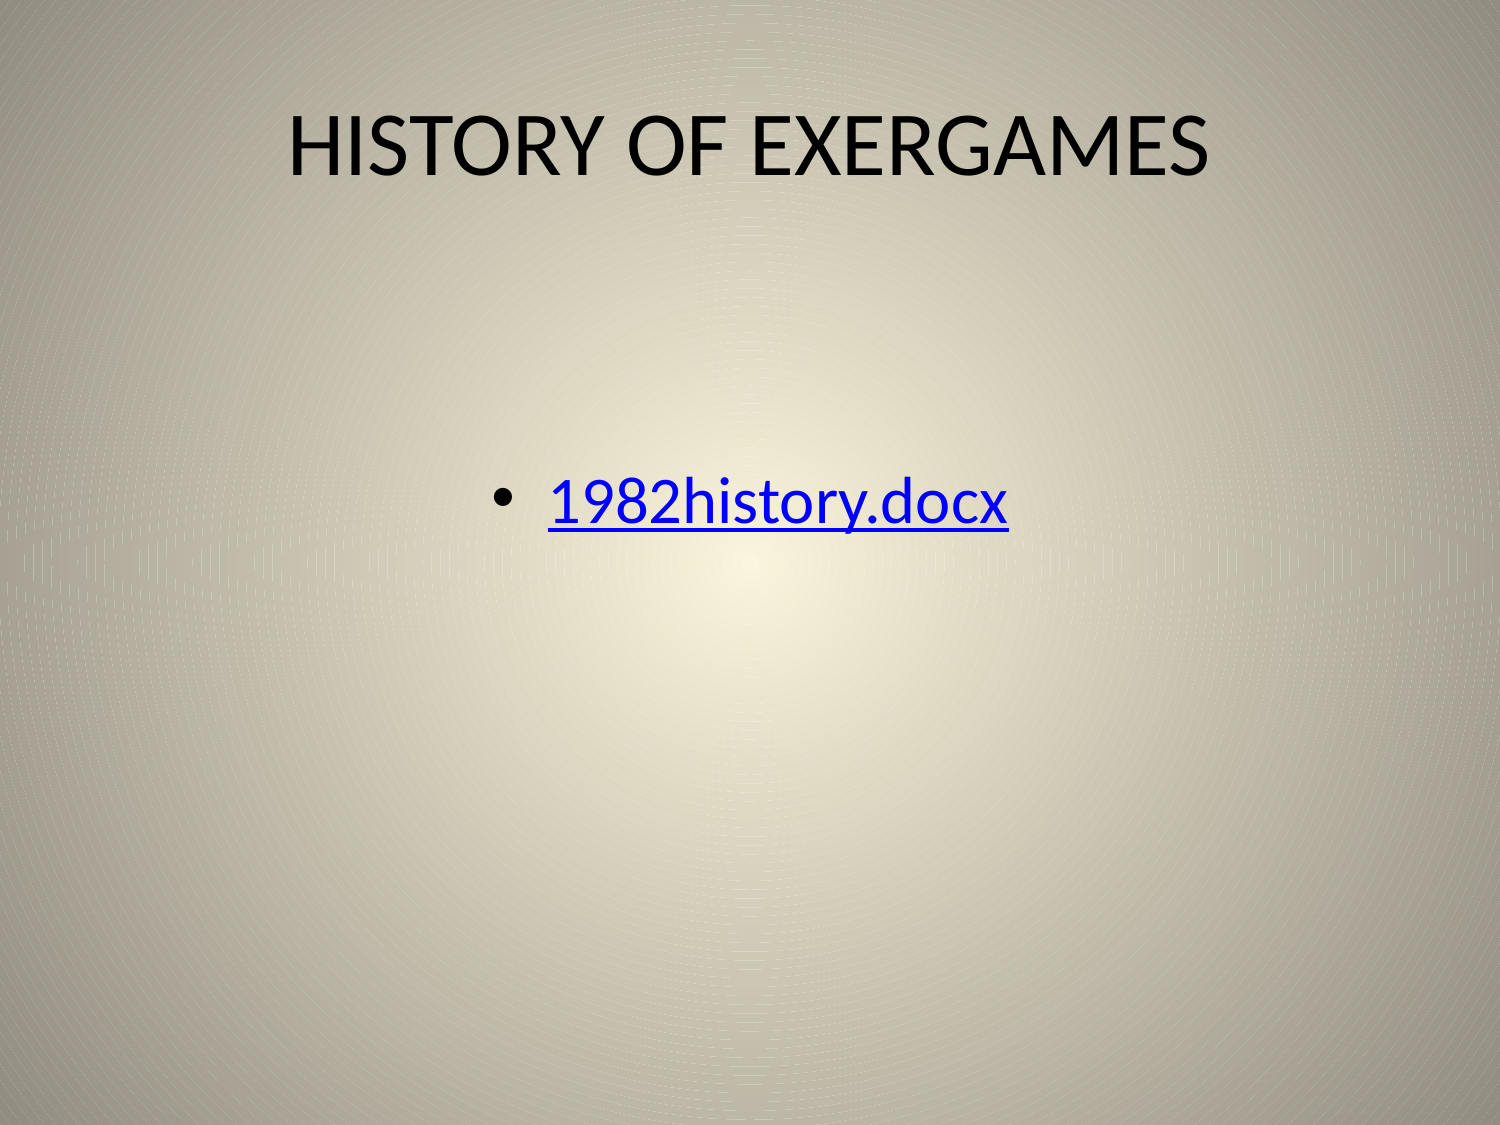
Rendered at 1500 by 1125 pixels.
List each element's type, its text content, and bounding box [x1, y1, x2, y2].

title HISTORY OF EXERGAMES [75, 45, 1425, 233]
list 1982history.docx [75, 262, 1425, 1005]
